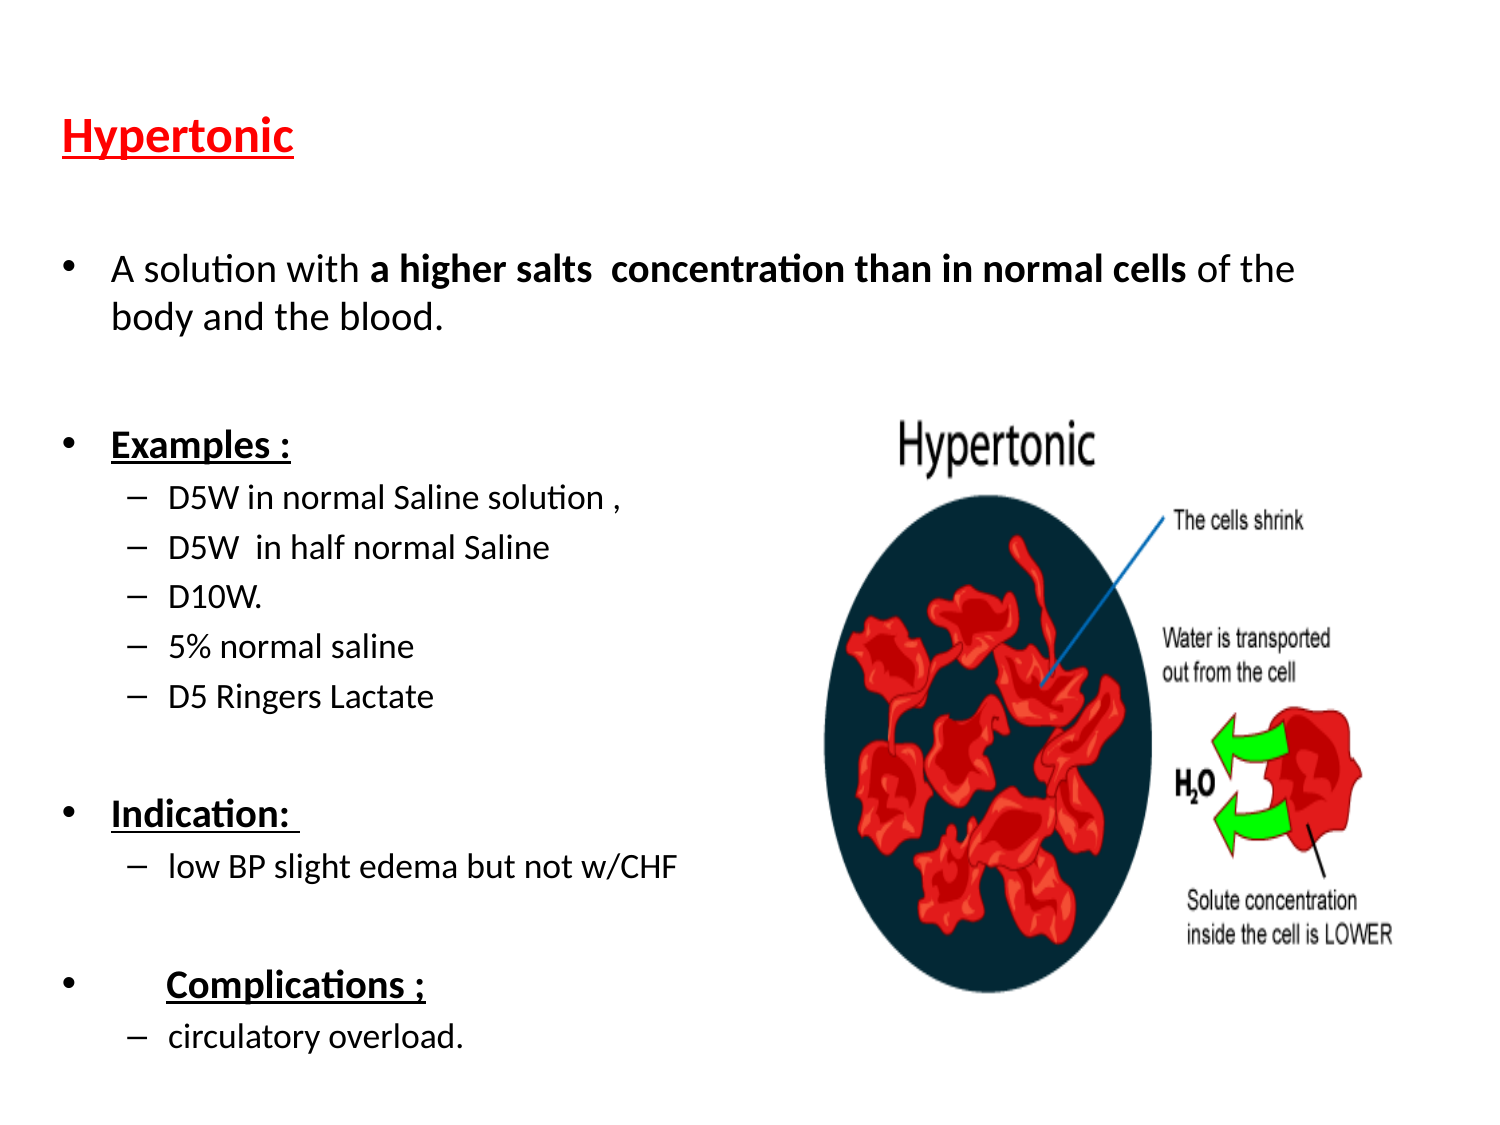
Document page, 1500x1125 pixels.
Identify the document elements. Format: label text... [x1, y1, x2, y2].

picture [784, 398, 1428, 1020]
list Hypertonic A solution with a higher salts concentration than in normal cells of the body and the blood. Examples : D5W in normal Saline solution , D5W in half normal Saline D10W. 5% normal saline D5 Ringers Lactate Indication: low BP slight edema but not w/CHF Complications ; circulatory overload. [46, 93, 1397, 1079]
